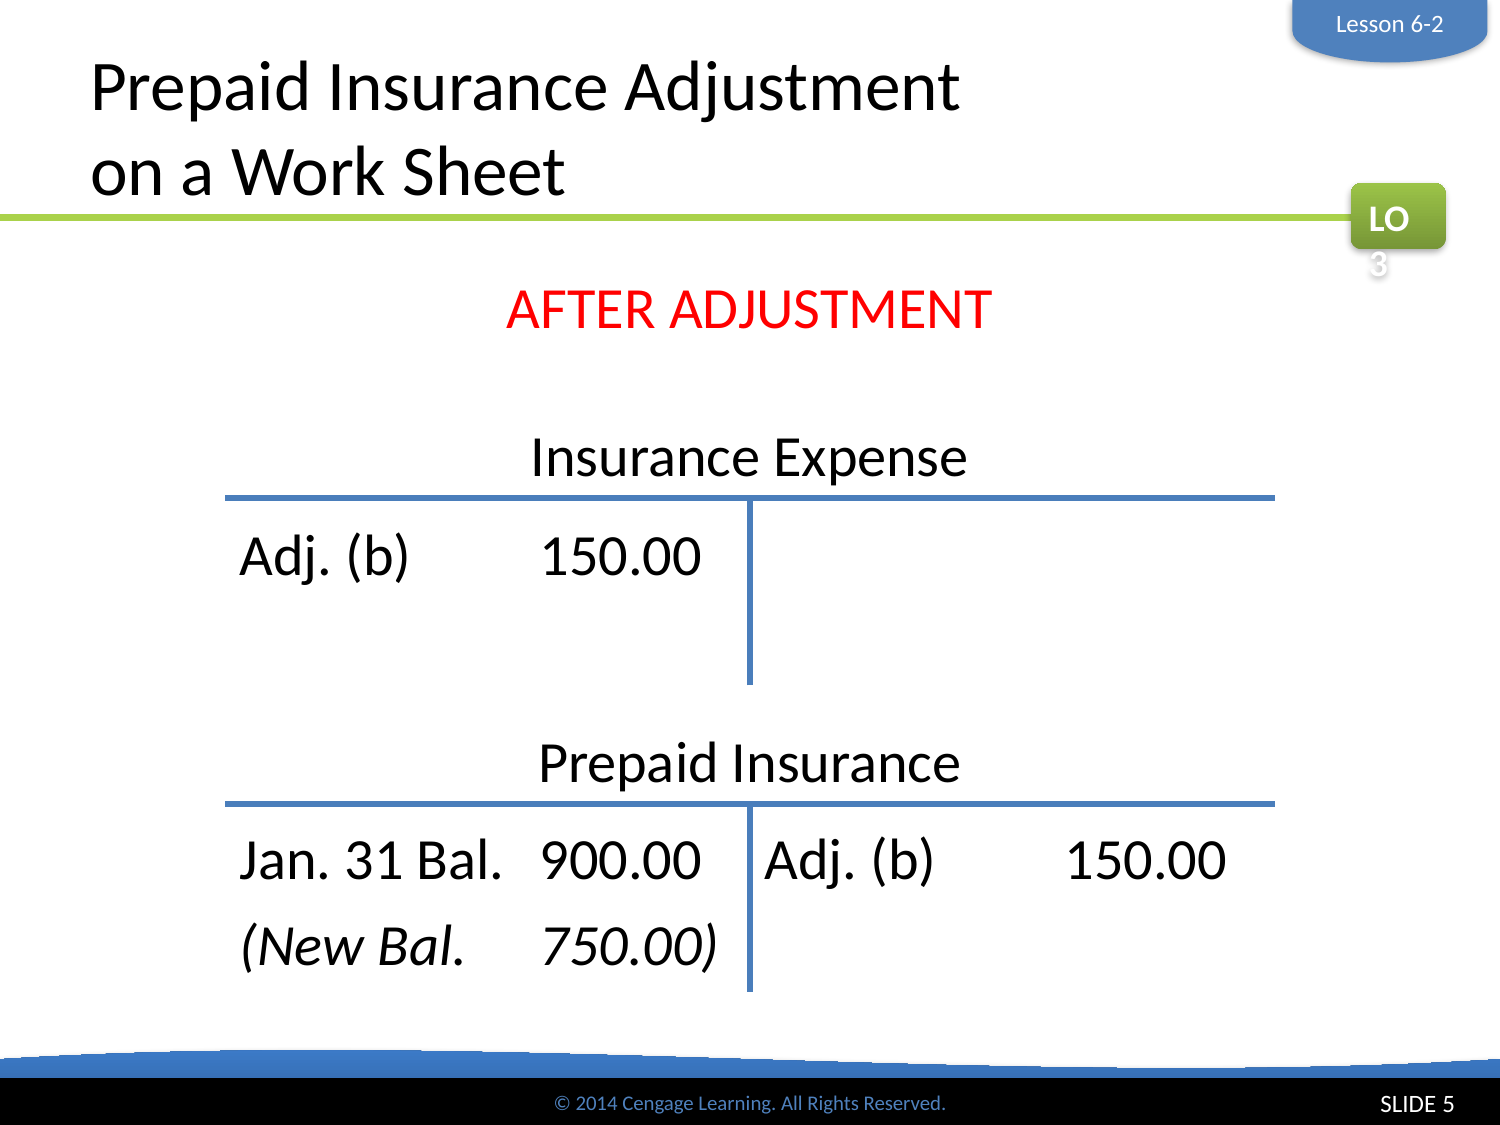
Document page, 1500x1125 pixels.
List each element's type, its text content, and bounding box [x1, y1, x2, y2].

slide_number SLIDE 5 [1170, 1080, 1470, 1125]
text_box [1292, 0, 1488, 63]
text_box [224, 691, 1276, 803]
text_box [224, 497, 1276, 686]
title Prepaid Insurance Adjustment on a Work Sheet [75, 29, 1350, 218]
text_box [224, 803, 1276, 992]
text_box LO3 [1350, 183, 1446, 250]
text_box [224, 262, 1276, 497]
